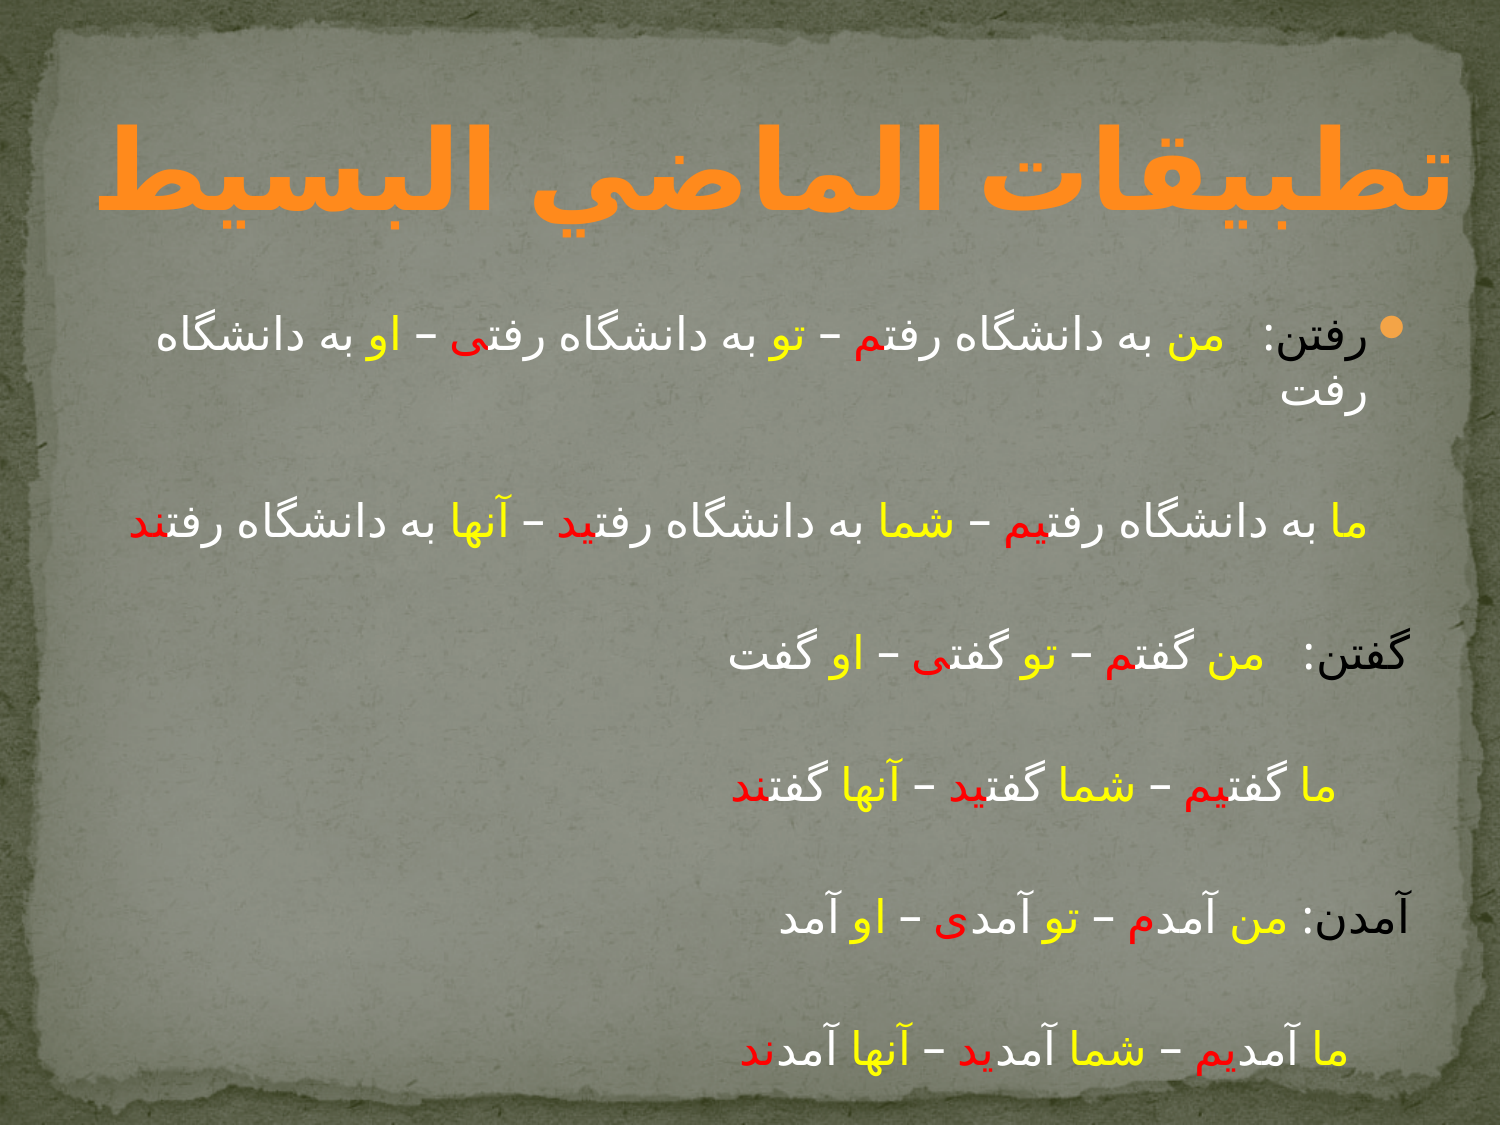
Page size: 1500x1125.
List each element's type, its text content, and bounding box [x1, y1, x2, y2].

text_box تطبيقات الماضي البسيط [76, 89, 1474, 240]
list رفتن: من به دانشگاه رفتم – تو به دانشگاه رفتی – او به دانشگاه رفت ما به دانشگاه رفتیم – شما به دانشگاه رفتید – آنها به دانشگاه رفتند گفتن: من گفتم – تو گفتی – او گفت ما گفتیم – شما گفتید – آنها گفتند آمدن: من آمدم – تو آمدی – او آمد ما آمدیم – شما آمدید – آنها آمدند [75, 296, 1425, 1094]
